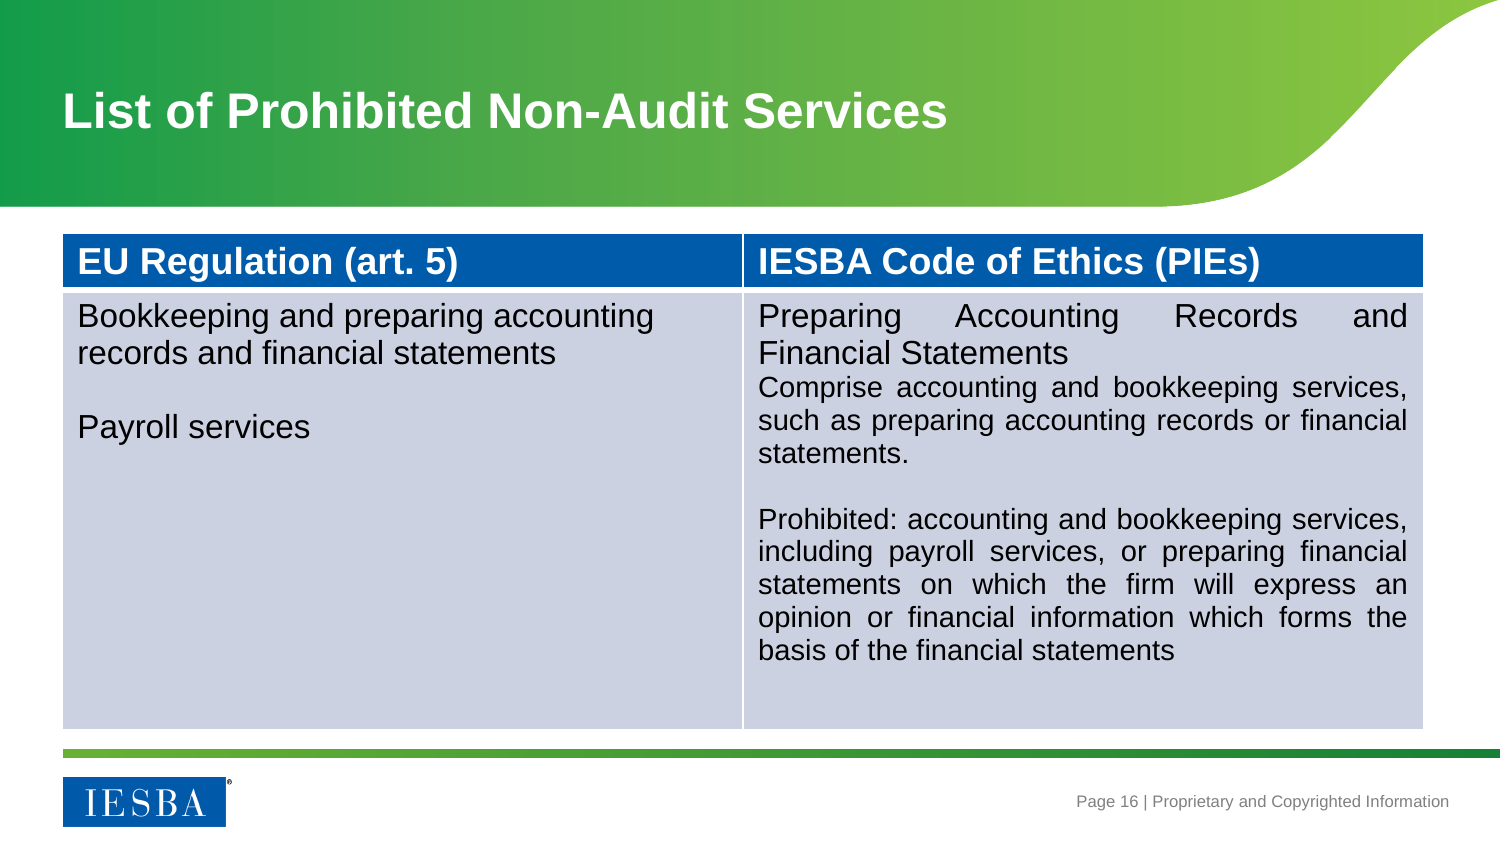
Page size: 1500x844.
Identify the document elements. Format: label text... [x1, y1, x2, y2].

picture [63, 777, 232, 827]
picture [0, 0, 1500, 207]
table_header IESBA Code of Ethics (PIEs) [744, 234, 1423, 287]
table_cell Preparing Accounting Records and Financial Statements Comprise accounting and bookkeeping services, such as preparing accounting records or financial statements. Prohibited: accounting and bookkeeping services, including payroll services, or preparing financial statements on which the firm will express an opinion or financial information which forms the basis of the financial statements [744, 293, 1423, 729]
title List of Prohibited Non-Audit Services [62, 75, 1300, 142]
table_header EU Regulation (art. 5) [63, 234, 742, 287]
table_cell Bookkeeping and preparing accounting records and financial statements Payroll services [63, 293, 742, 729]
